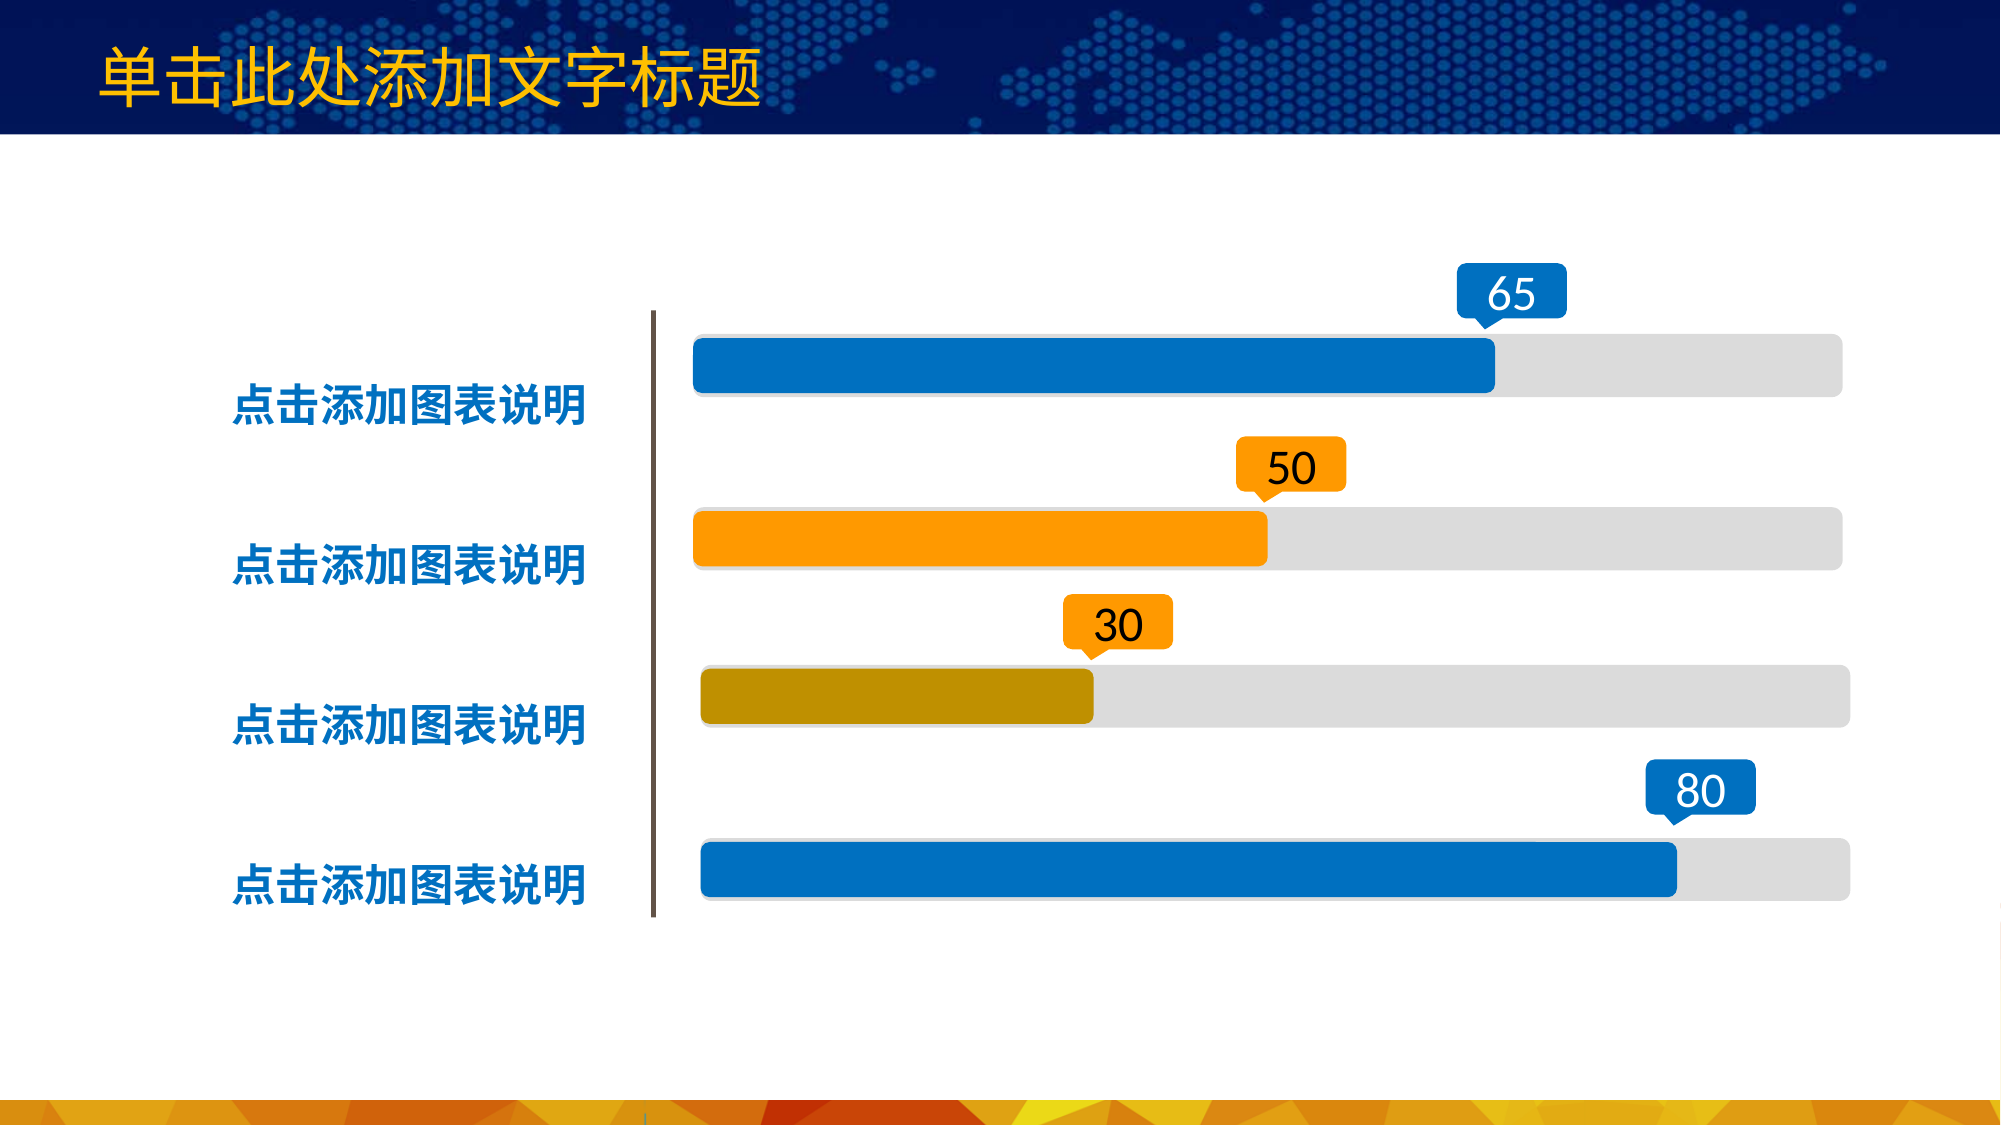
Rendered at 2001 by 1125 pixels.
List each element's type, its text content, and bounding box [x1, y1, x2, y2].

text_box [700, 668, 1094, 724]
text_box 50 [1235, 436, 1347, 503]
text_box [700, 664, 1851, 728]
text_box [700, 841, 1678, 898]
text_box 80 [1645, 759, 1756, 826]
picture [0, 0, 2000, 134]
text_box [693, 333, 1843, 398]
text_box [692, 338, 1496, 394]
text_box [693, 507, 1843, 571]
text_box 点击添加图表说明 点击添加图表说明 点击添加图表说明 点击添加图表说明 [165, 263, 654, 918]
text_box [700, 838, 1851, 901]
picture [0, 863, 2001, 1125]
text_box 30 [1063, 594, 1174, 661]
text_box 65 [1456, 263, 1567, 330]
text_box [693, 511, 1268, 567]
